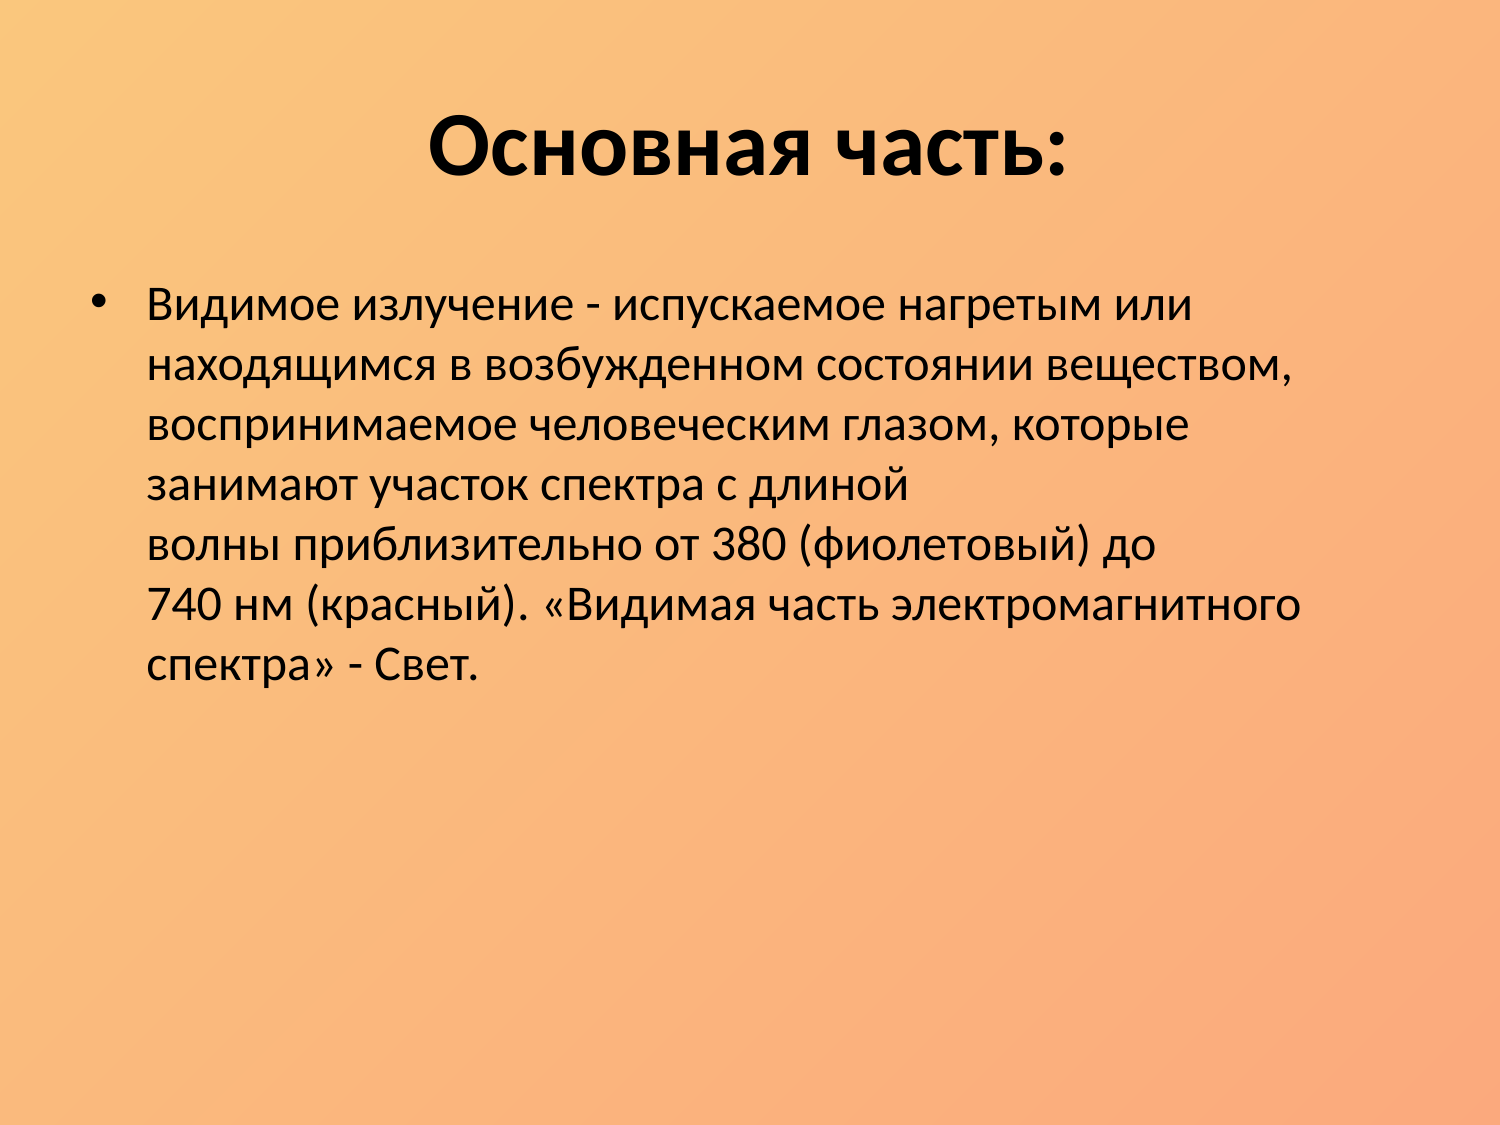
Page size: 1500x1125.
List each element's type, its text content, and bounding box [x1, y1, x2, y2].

list Видимое излучение - испускаемое нагретым или находящимся в возбужденном состоянии веществом, воспринимаемое человеческим глазом, которые занимают участок спектра с длиной волны приблизительно от 380 (фиолетовый) до 740 нм (красный). «Видимая часть электромагнитного спектра» - Свет. [75, 262, 1425, 1005]
title Основная часть: [75, 45, 1425, 233]
